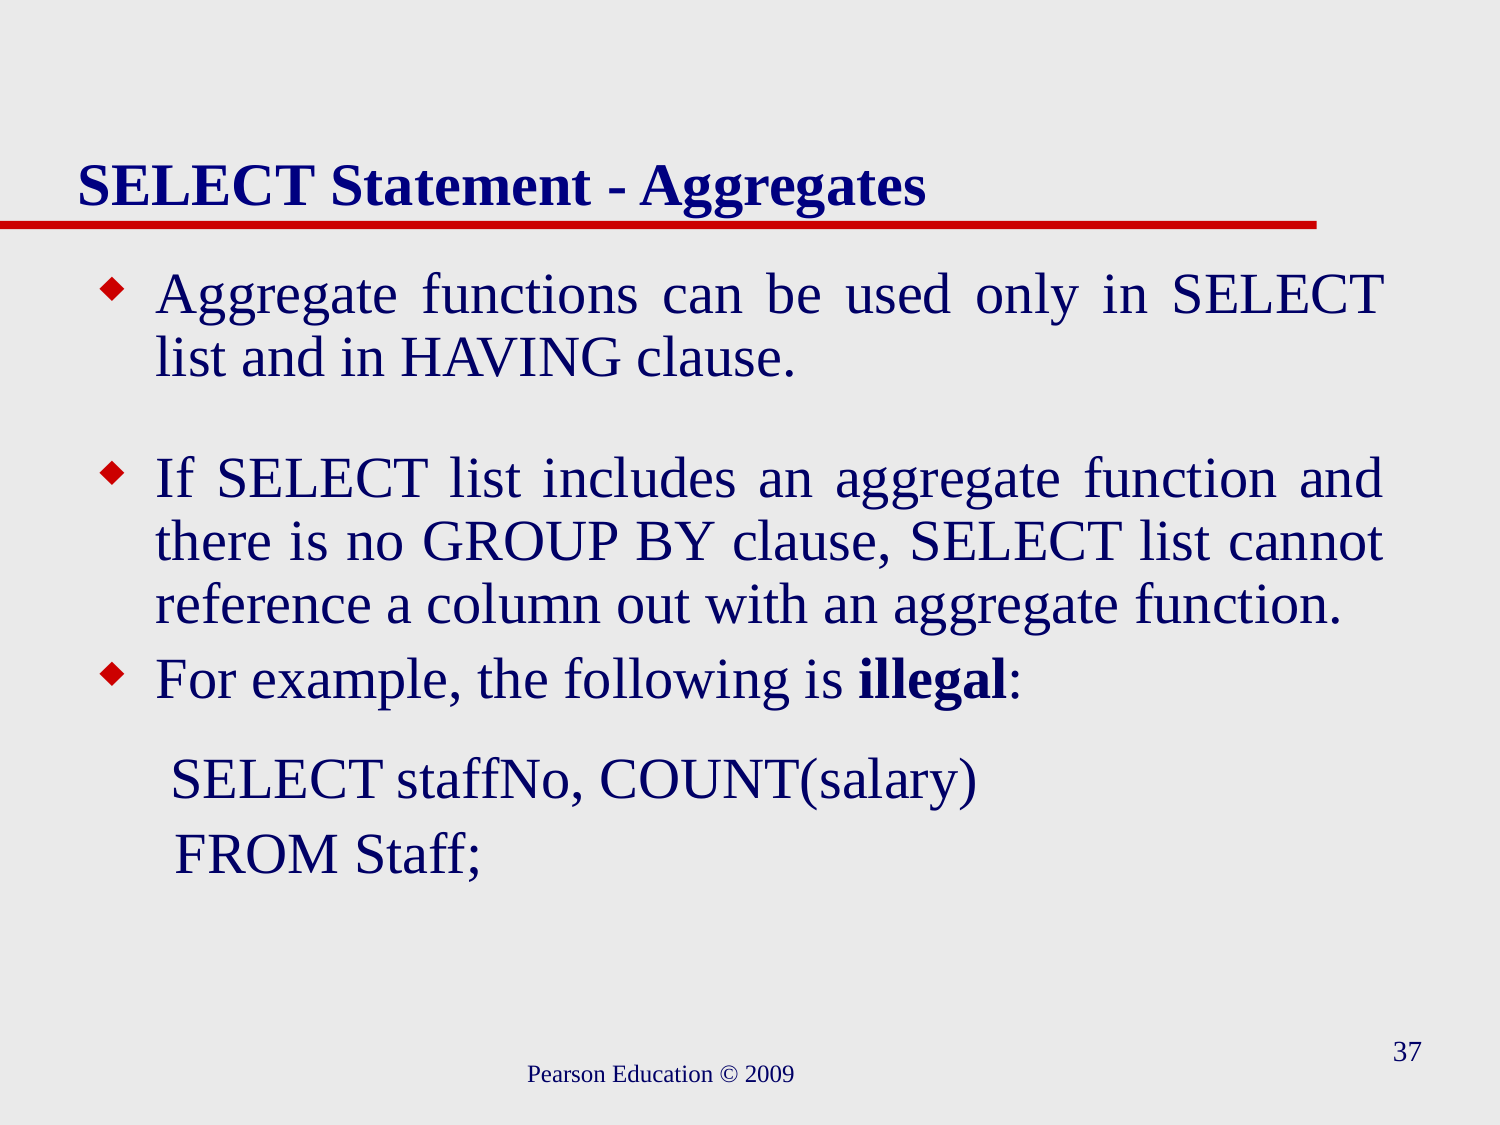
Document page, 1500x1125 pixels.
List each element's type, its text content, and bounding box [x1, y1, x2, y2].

title SELECT Statement - Aggregates [62, 43, 1338, 226]
text_box Pearson Education © 2009 [512, 1050, 1038, 1095]
list Aggregate functions can be used only in SELECT list and in HAVING clause. If SELECT list includes an aggregate function and there is no GROUP BY clause, SELECT list cannot reference a column out with an aggregate function. For example, the following is illegal: SELECT staffNo, COUNT(salary) FROM Staff; [84, 255, 1400, 931]
slide_number 37 [1124, 1012, 1438, 1088]
